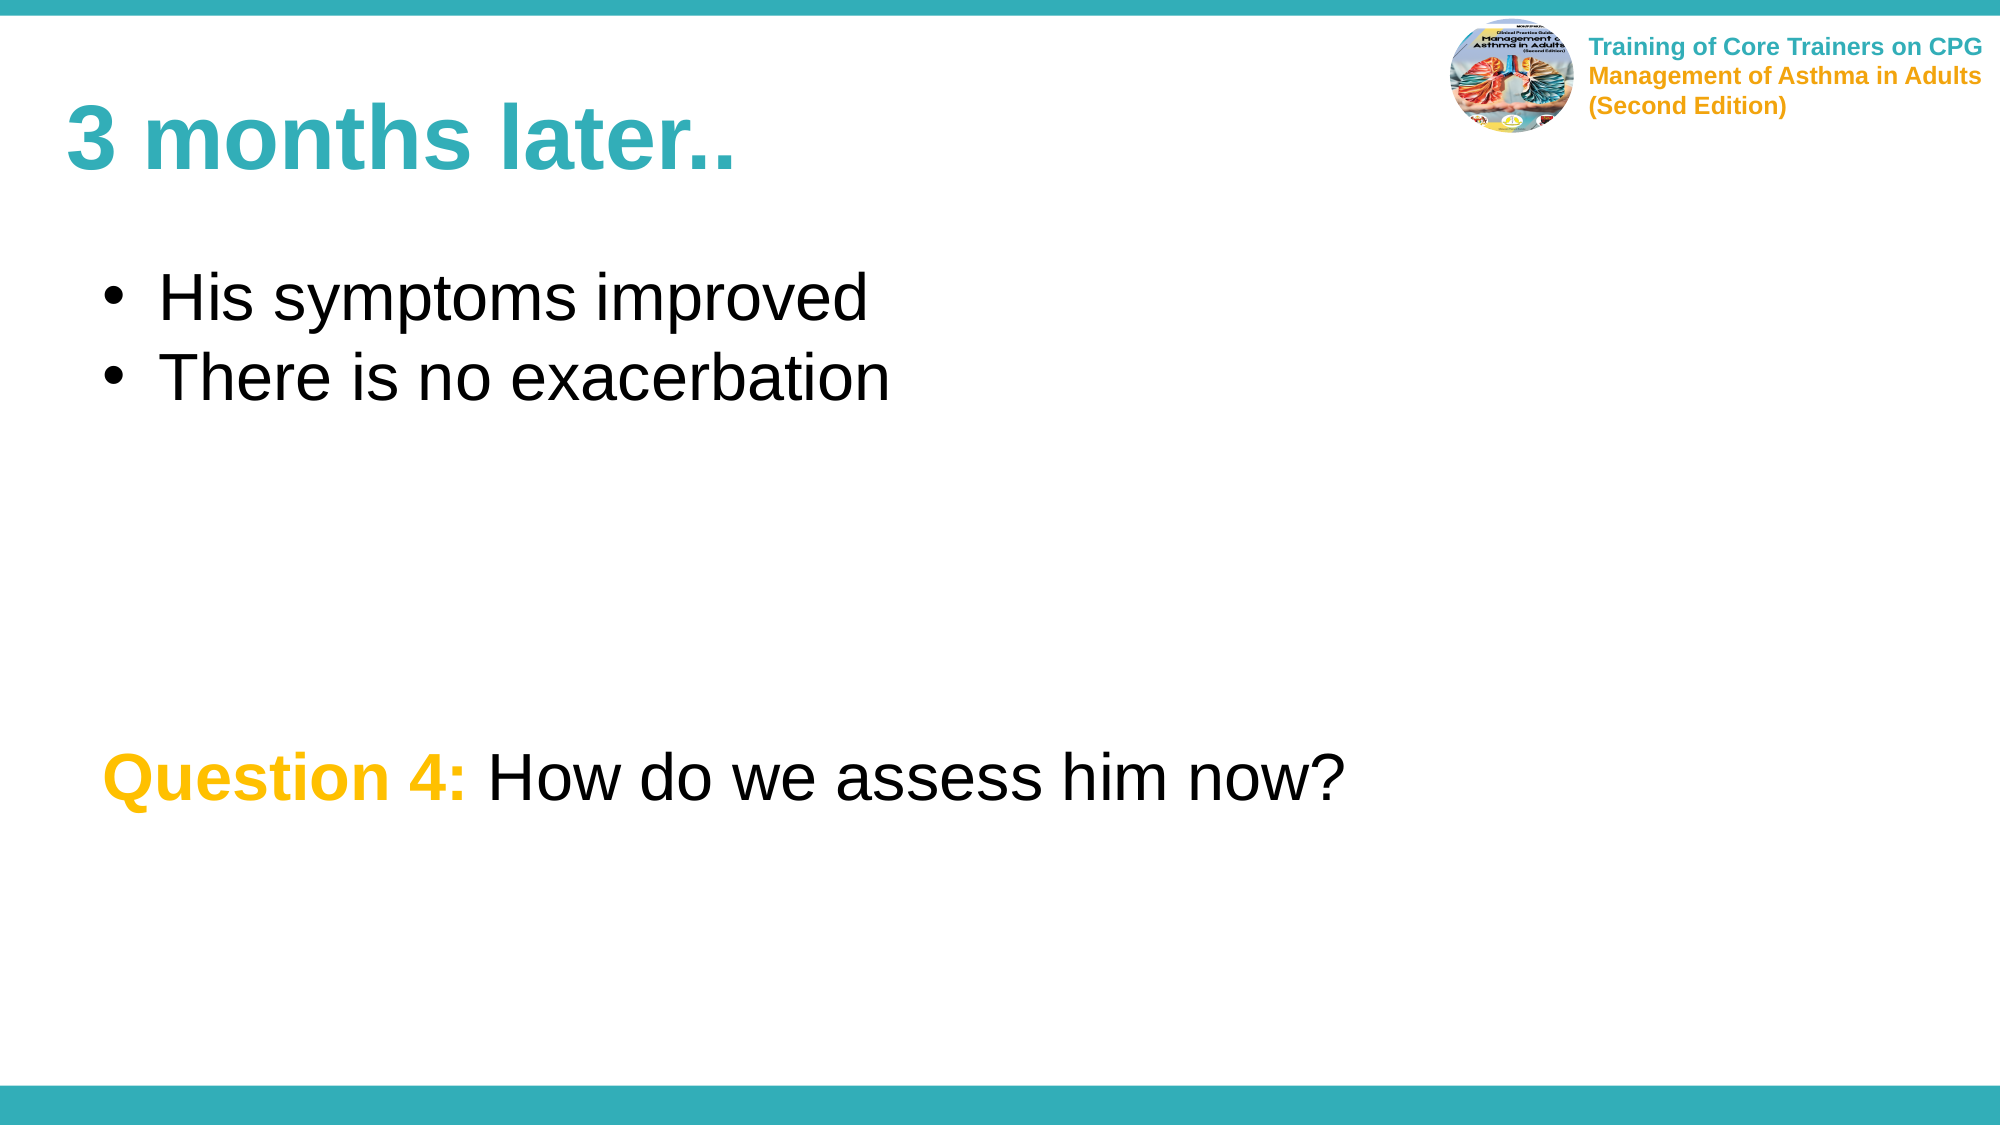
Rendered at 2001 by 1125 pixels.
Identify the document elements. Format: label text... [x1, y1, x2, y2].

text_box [1449, 18, 2000, 133]
text_box 3 months later.. [0, 69, 2000, 196]
text_box His symptoms improved There is no exacerbation Question 4: How do we assess him now? [87, 246, 1913, 822]
